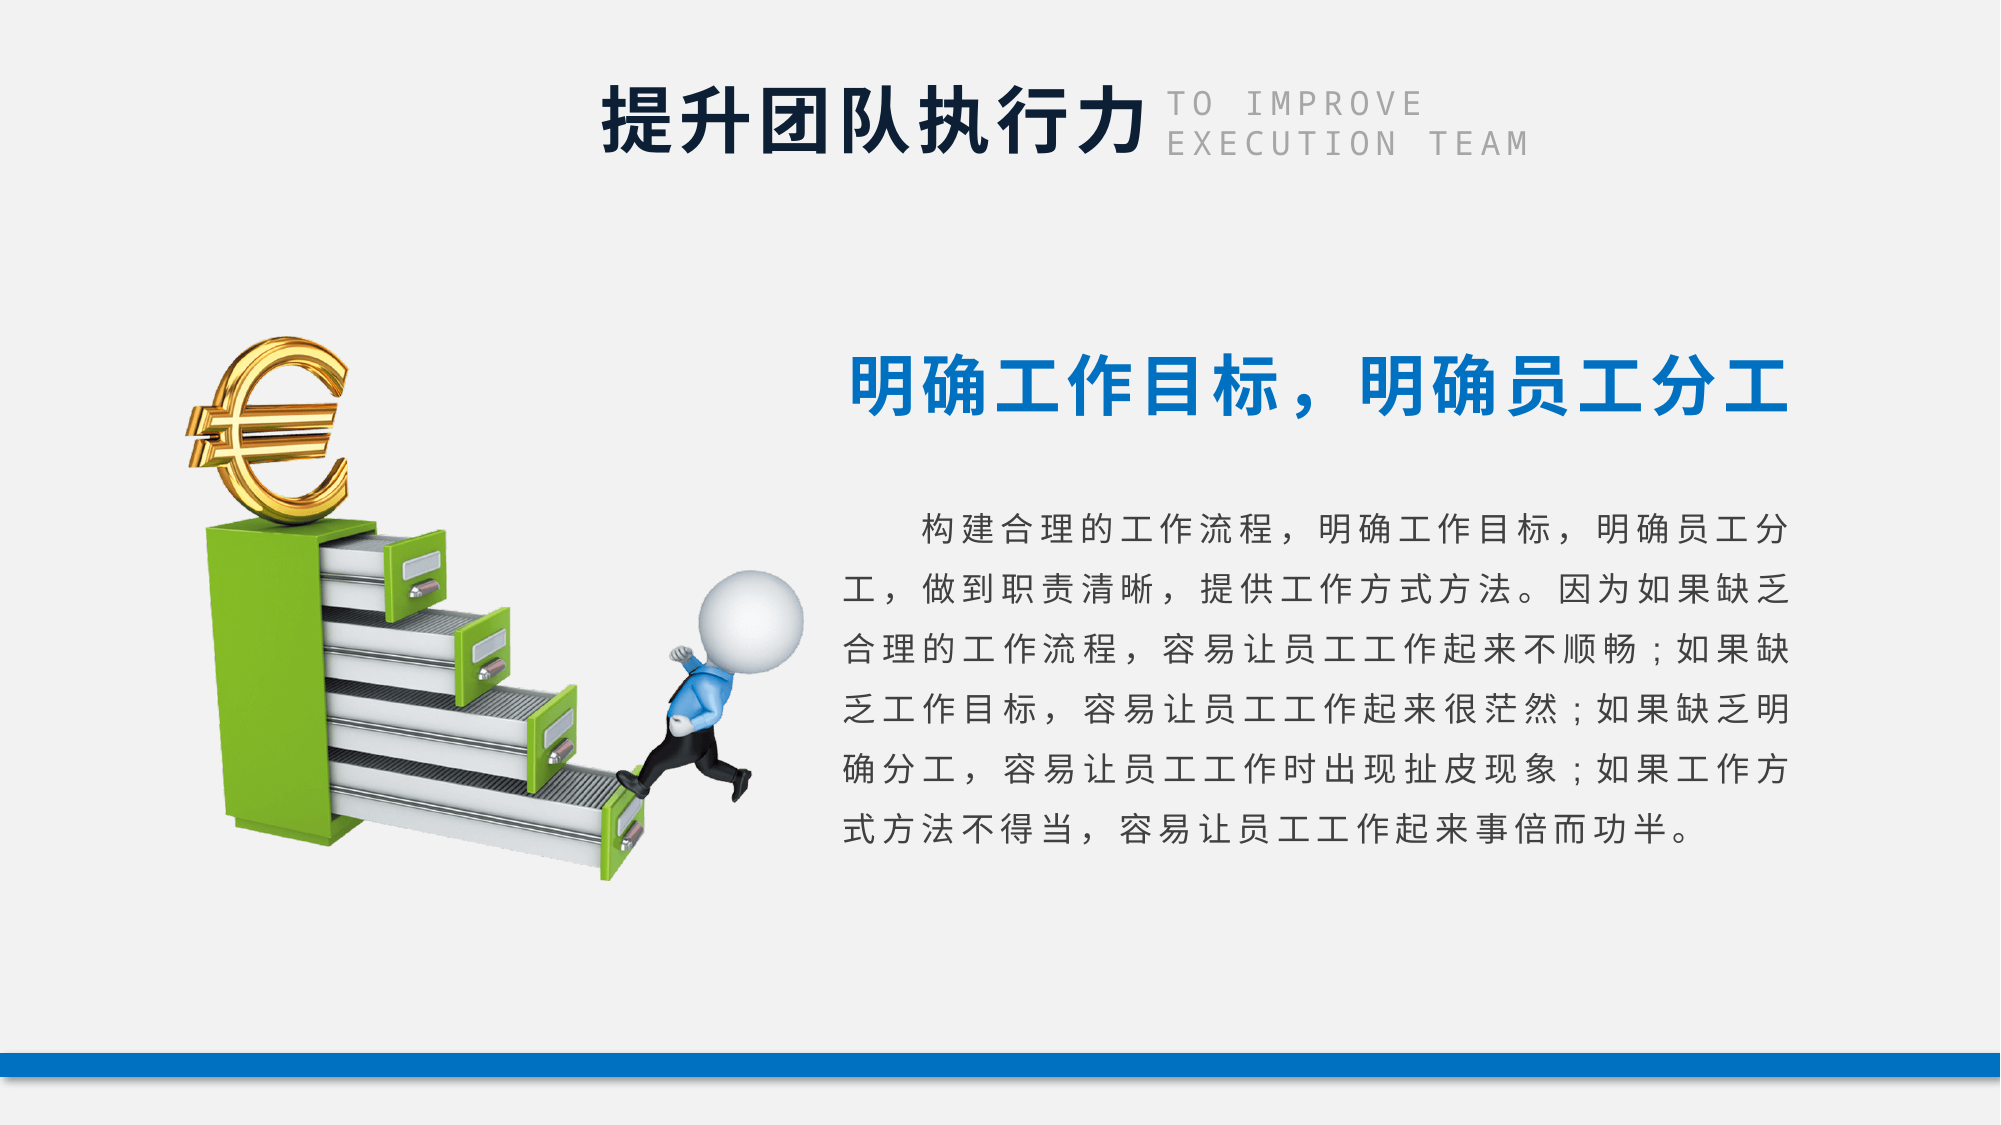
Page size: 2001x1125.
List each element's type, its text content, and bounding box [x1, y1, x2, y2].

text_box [579, 67, 1551, 171]
text_box 明确工作目标，明确员工分工 [804, 336, 1858, 432]
text_box [0, 1052, 2000, 1078]
text_box 构建合理的工作流程，明确工作目标，明确员工分工，做到职责清晰，提供工作方式方法。因为如果缺乏合理的工作流程，容易让员工工作起来不顺畅;如果缺乏工作目标，容易让员工工作起来很茫然;如果缺乏明确分工，容易让员工工作时出现扯皮现象;如果工作方式方法不得当，容易让员工工作起来事倍而功半。 [828, 481, 1811, 856]
picture [185, 336, 804, 881]
